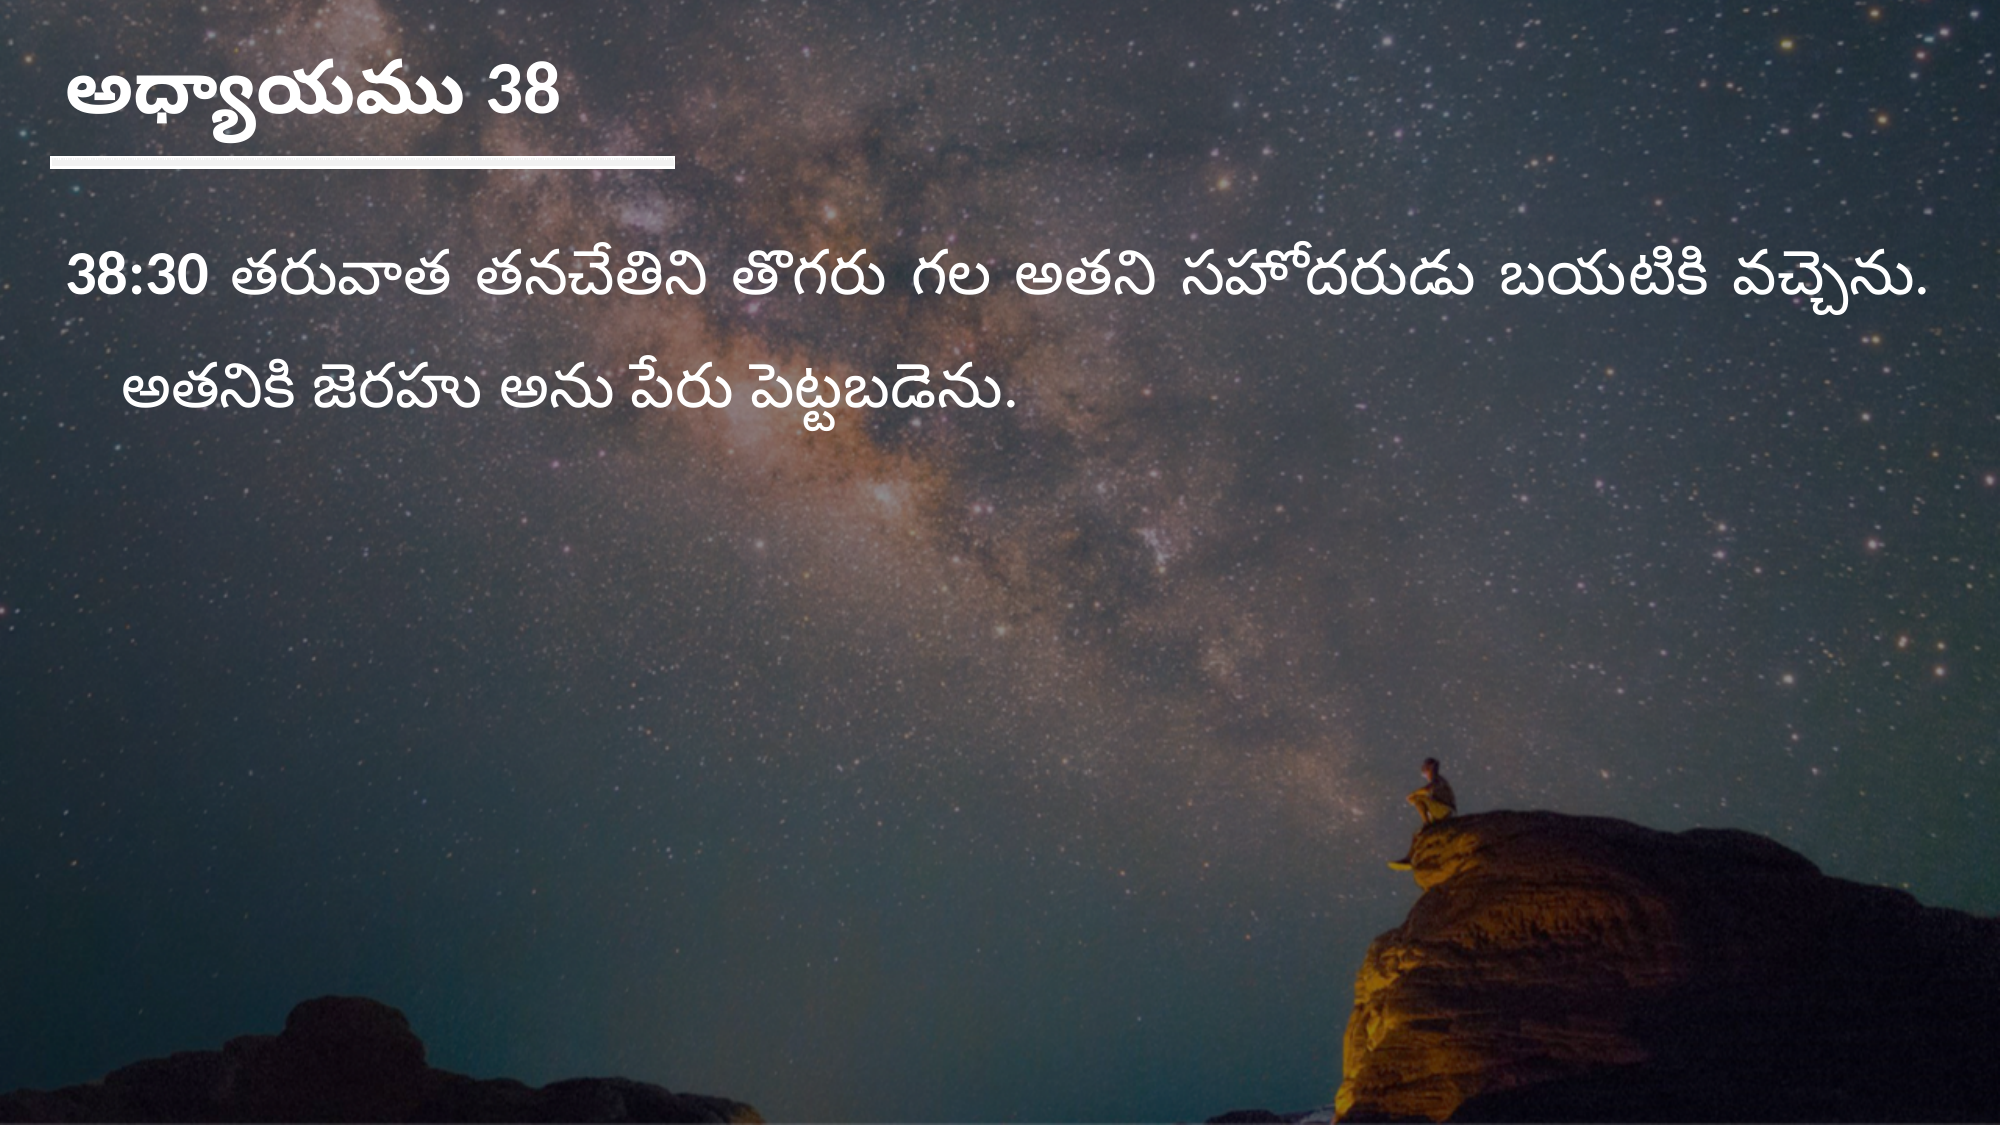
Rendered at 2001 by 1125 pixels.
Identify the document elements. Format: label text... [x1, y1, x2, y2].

title అధ్యాయము 38 [50, 0, 1925, 167]
list 38:30 తరువాత తనచేతిని తొగరు గల అతని సహోదరుడు బయటికి వచ్చెను. అతనికి జెరహు అను పేరు పెట్టబడెను. [50, 187, 1946, 1063]
picture [0, 0, 2000, 1125]
